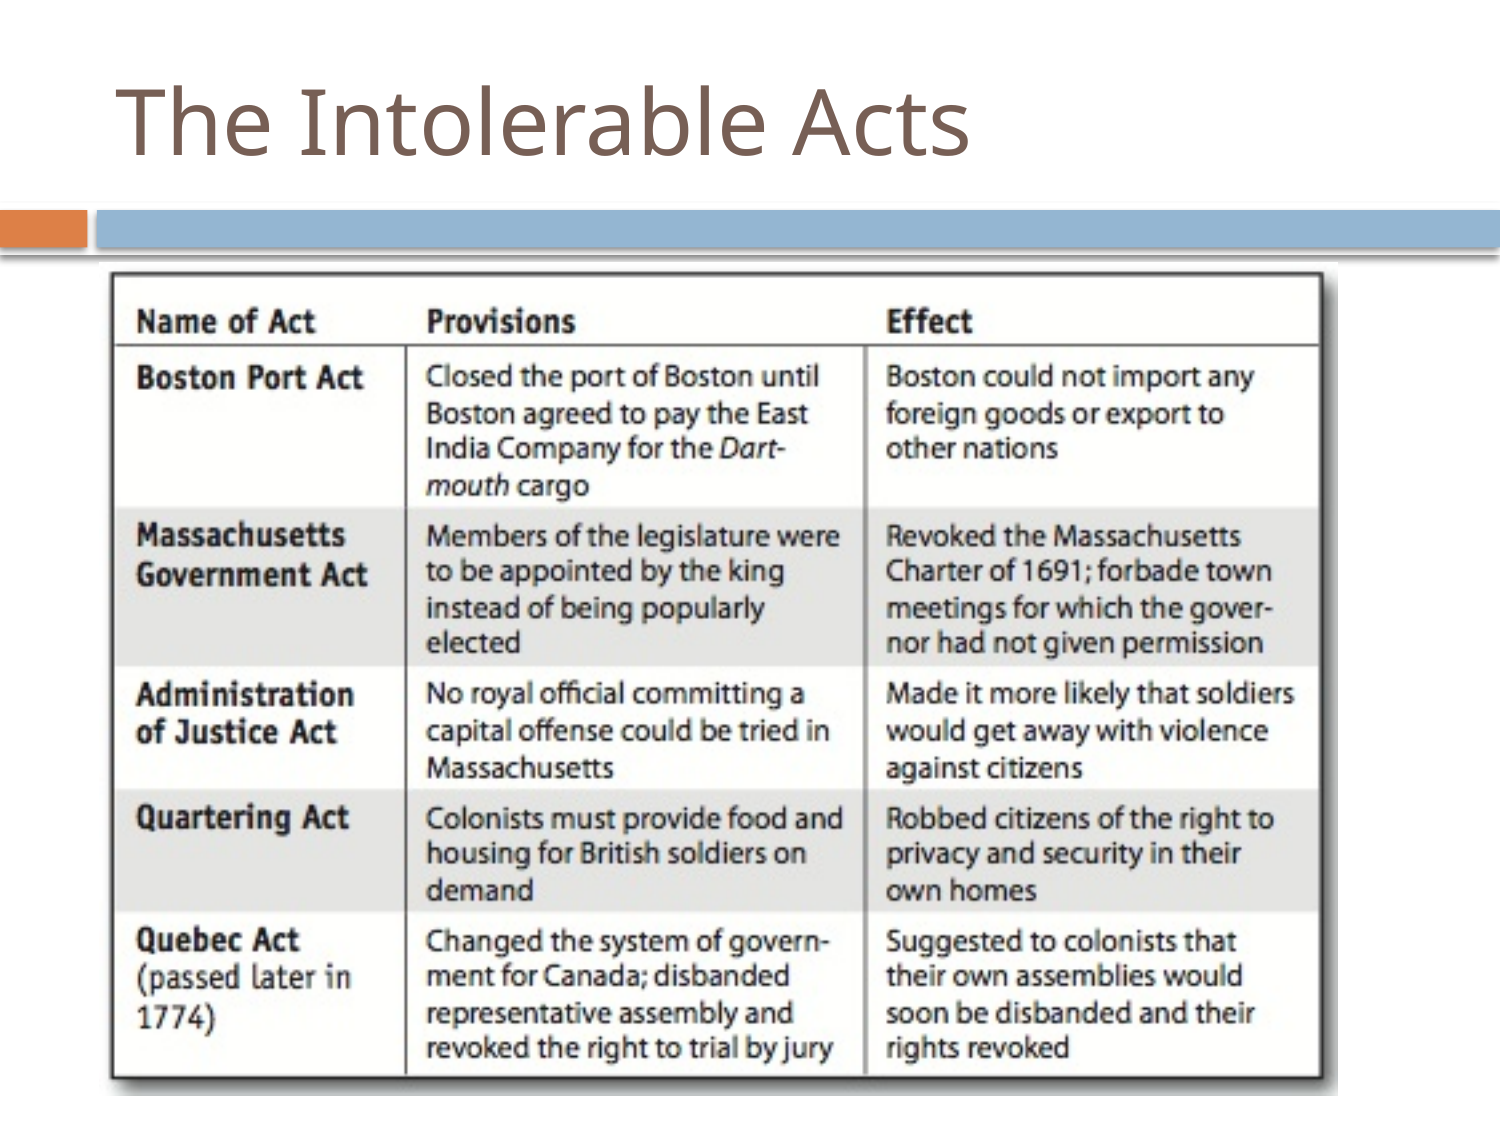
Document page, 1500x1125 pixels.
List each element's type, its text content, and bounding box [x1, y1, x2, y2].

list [99, 262, 1338, 1096]
title The Intolerable Acts [100, 37, 1438, 200]
